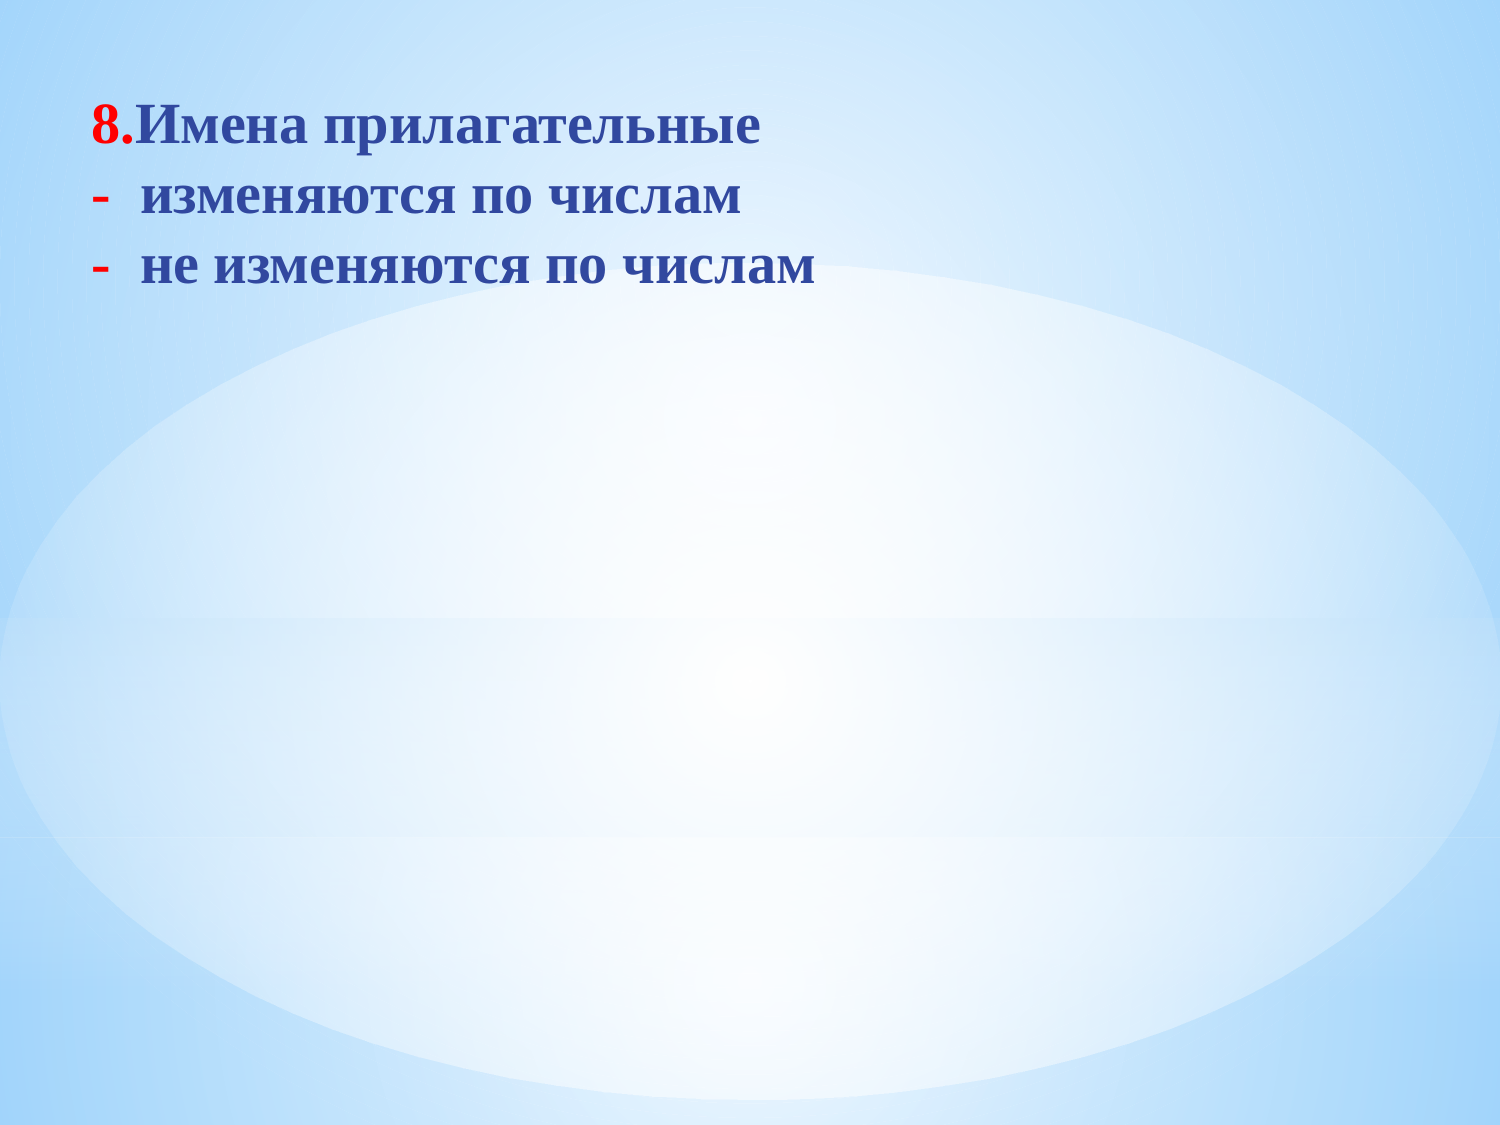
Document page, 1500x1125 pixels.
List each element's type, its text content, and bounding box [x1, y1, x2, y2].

text_box 8.Имена прилагательные - изменяются по числам - не изменяются по числам [76, 78, 1365, 303]
